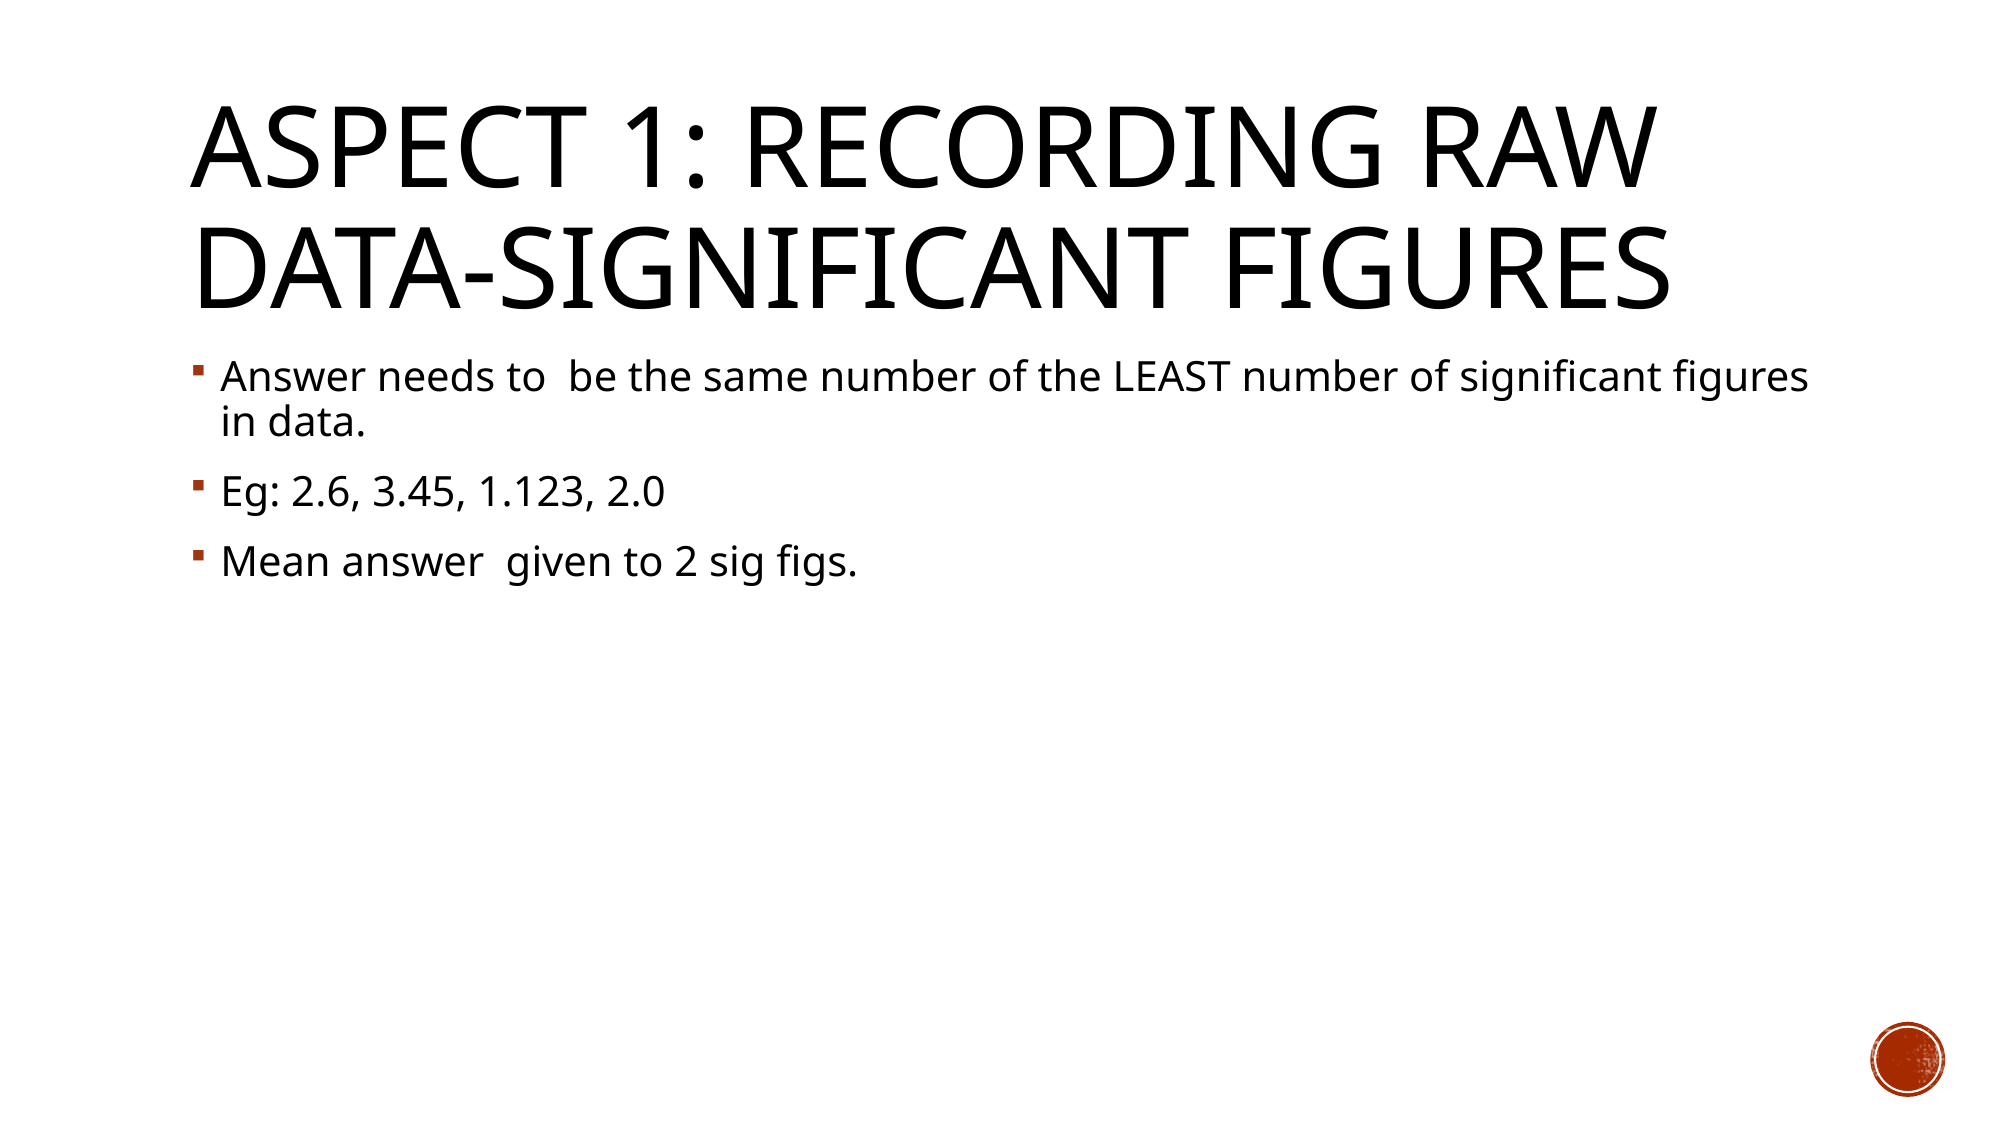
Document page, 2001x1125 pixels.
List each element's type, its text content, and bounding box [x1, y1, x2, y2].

title Aspect 1: Recording raw data-Significant figures [175, 79, 1826, 344]
list Answer needs to be the same number of the LEAST number of significant figures in data. Eg: 2.6, 3.45, 1.123, 2.0 Mean answer given to 2 sig figs. [175, 348, 1826, 1013]
